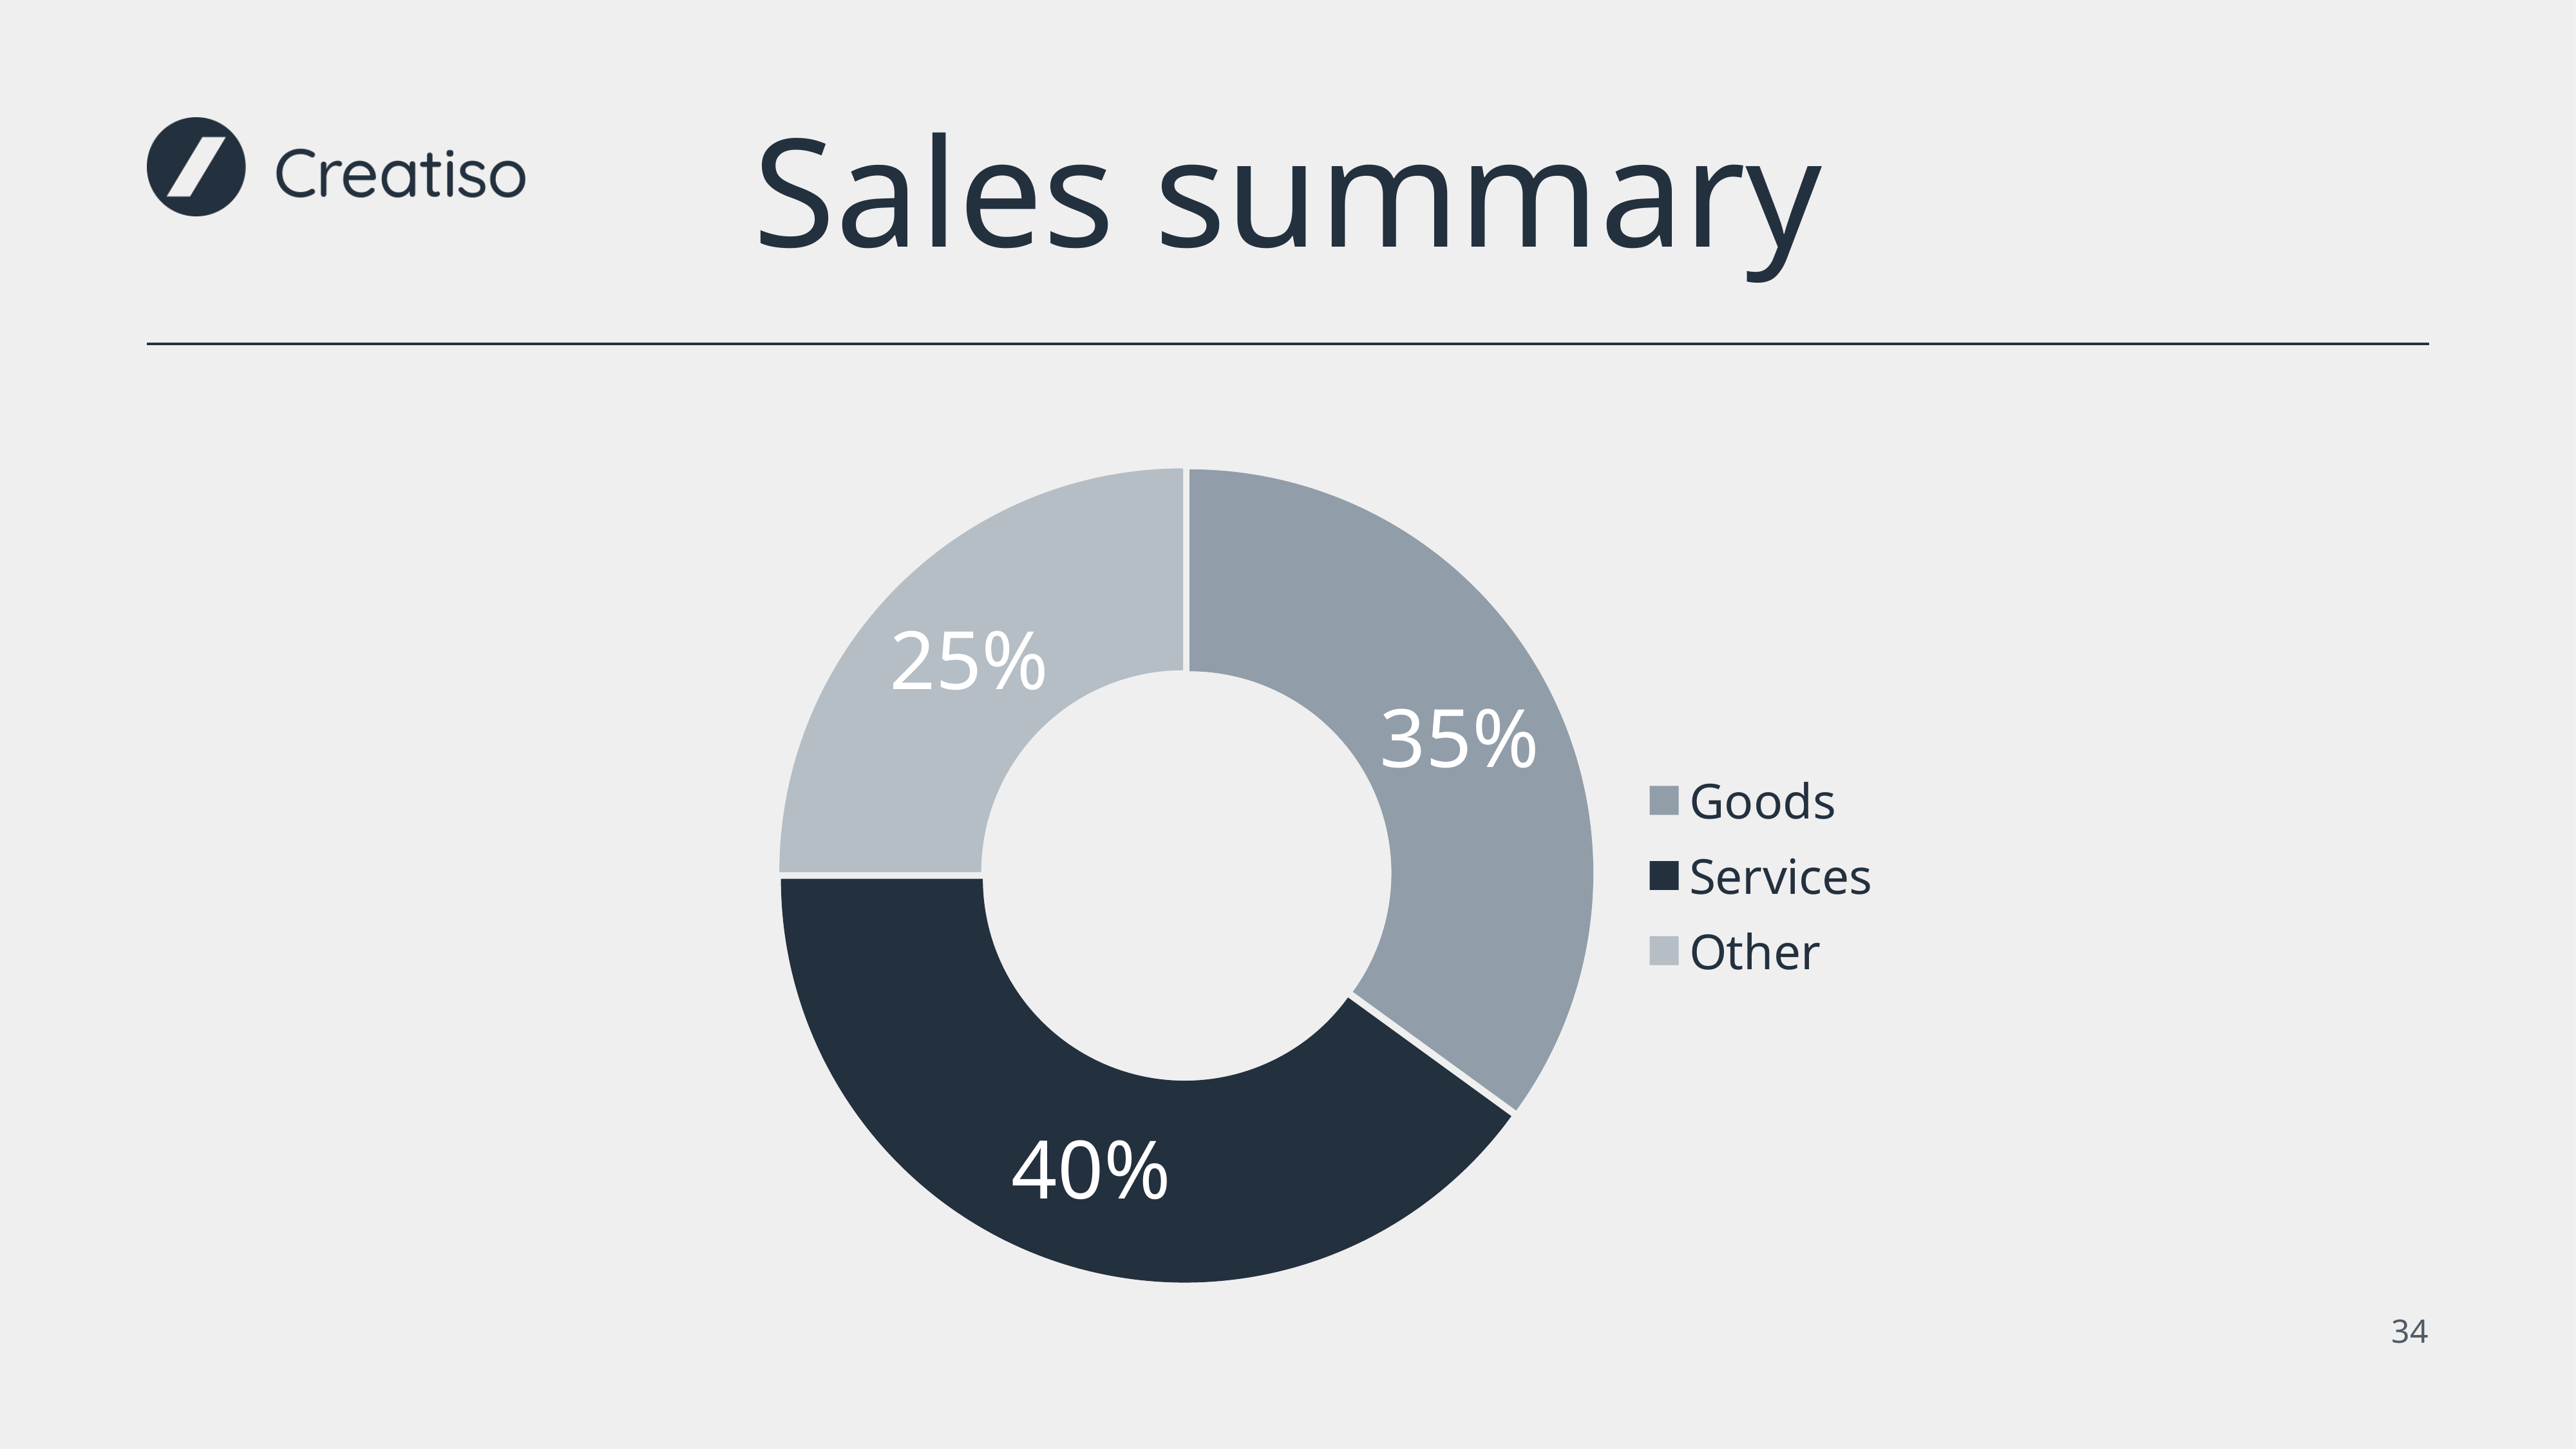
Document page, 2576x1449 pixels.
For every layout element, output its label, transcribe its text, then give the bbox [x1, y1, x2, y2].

slide_number 34 [2353, 1294, 2467, 1372]
chart [755, 419, 1897, 1332]
list Sales summary [603, 117, 1973, 286]
picture [147, 117, 526, 216]
